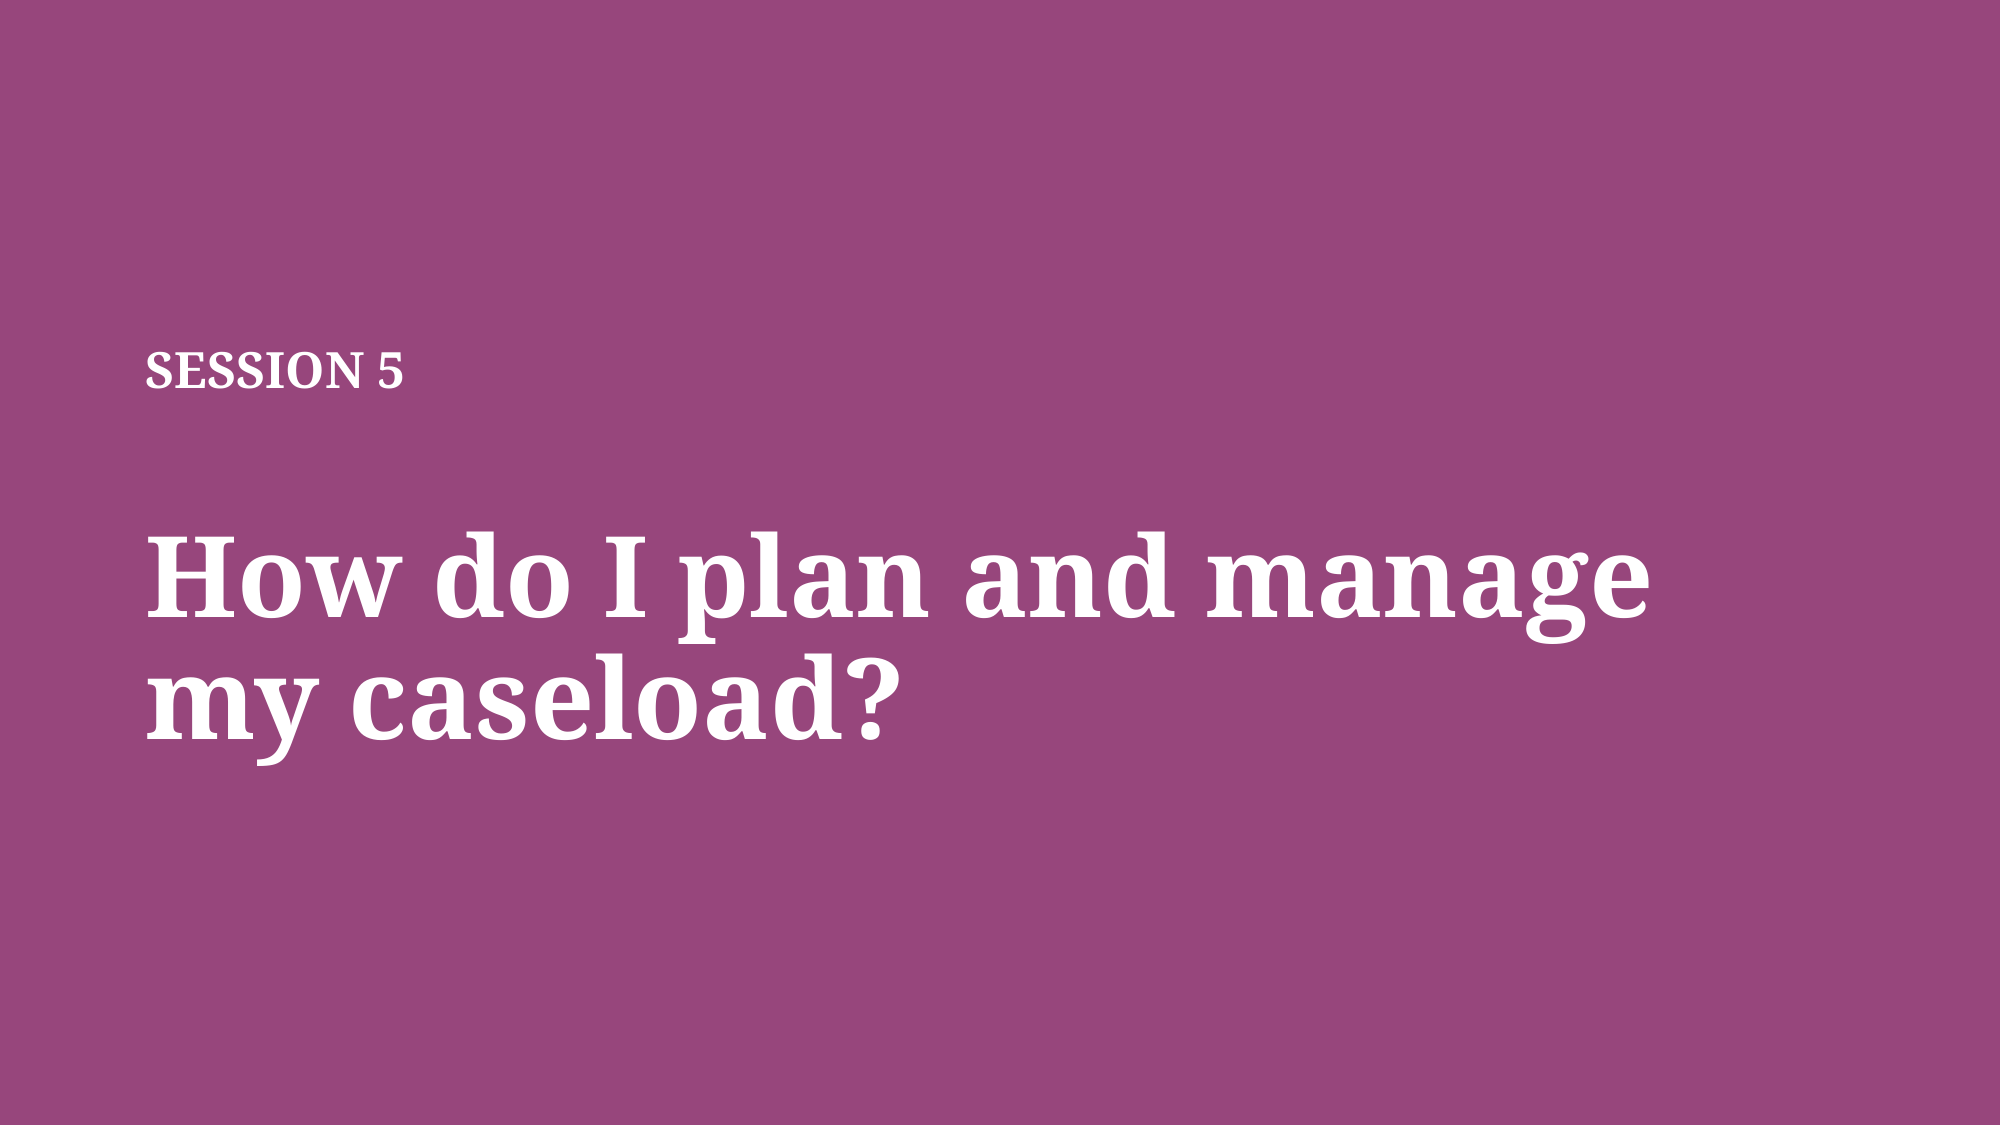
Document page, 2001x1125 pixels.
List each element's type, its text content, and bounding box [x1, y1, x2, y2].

title SESSION 5 How do I plan and manage my caseload? [130, 508, 1853, 601]
